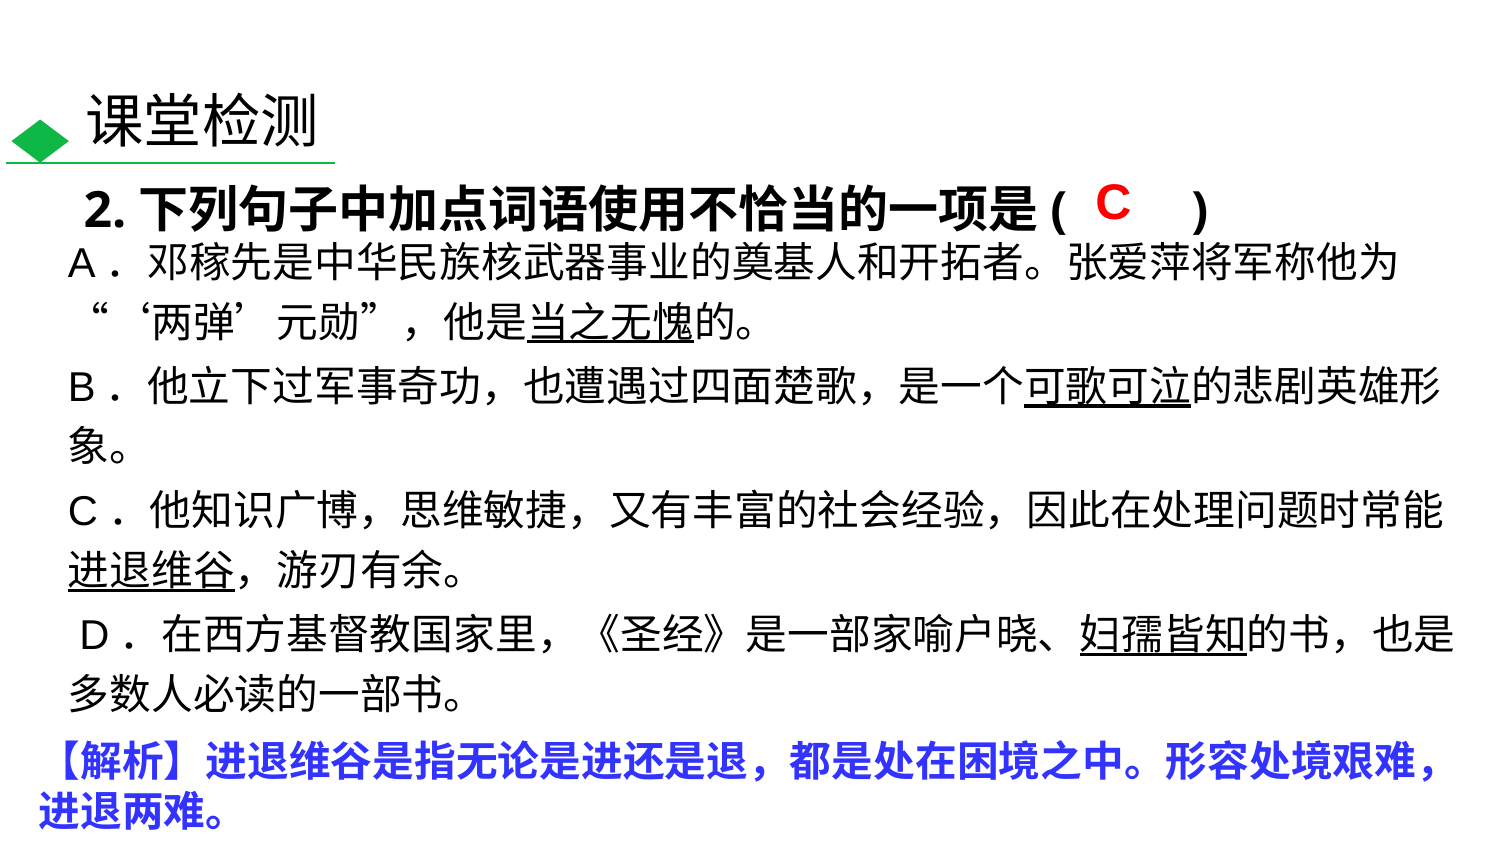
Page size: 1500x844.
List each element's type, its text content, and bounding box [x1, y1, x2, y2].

text_box 【解析】进退维谷是指无论是进还是退，都是处在困境之中。形容处境艰难，进退两难。 [23, 727, 1483, 843]
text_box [5, 76, 336, 163]
text_box A．邓稼先是中华民族核武器事业的奠基人和开拓者。张爱萍将军称他为“‘两弹’元勋”，他是当之无愧的。 B．他立下过军事奇功，也遭遇过四面楚歌，是一个可歌可泣的悲剧英雄形象。 C．他知识广博，思维敏捷，又有丰富的社会经验，因此在处理问题时常能进退维谷，游刃有余。 D．在西方基督教国家里，《圣经》是一部家喻户晓、妇孺皆知的书，也是多数人必读的一部书。 [53, 218, 1483, 726]
text_box 2.下列句子中加点词语使用不恰当的一项是( ) [68, 158, 1299, 245]
